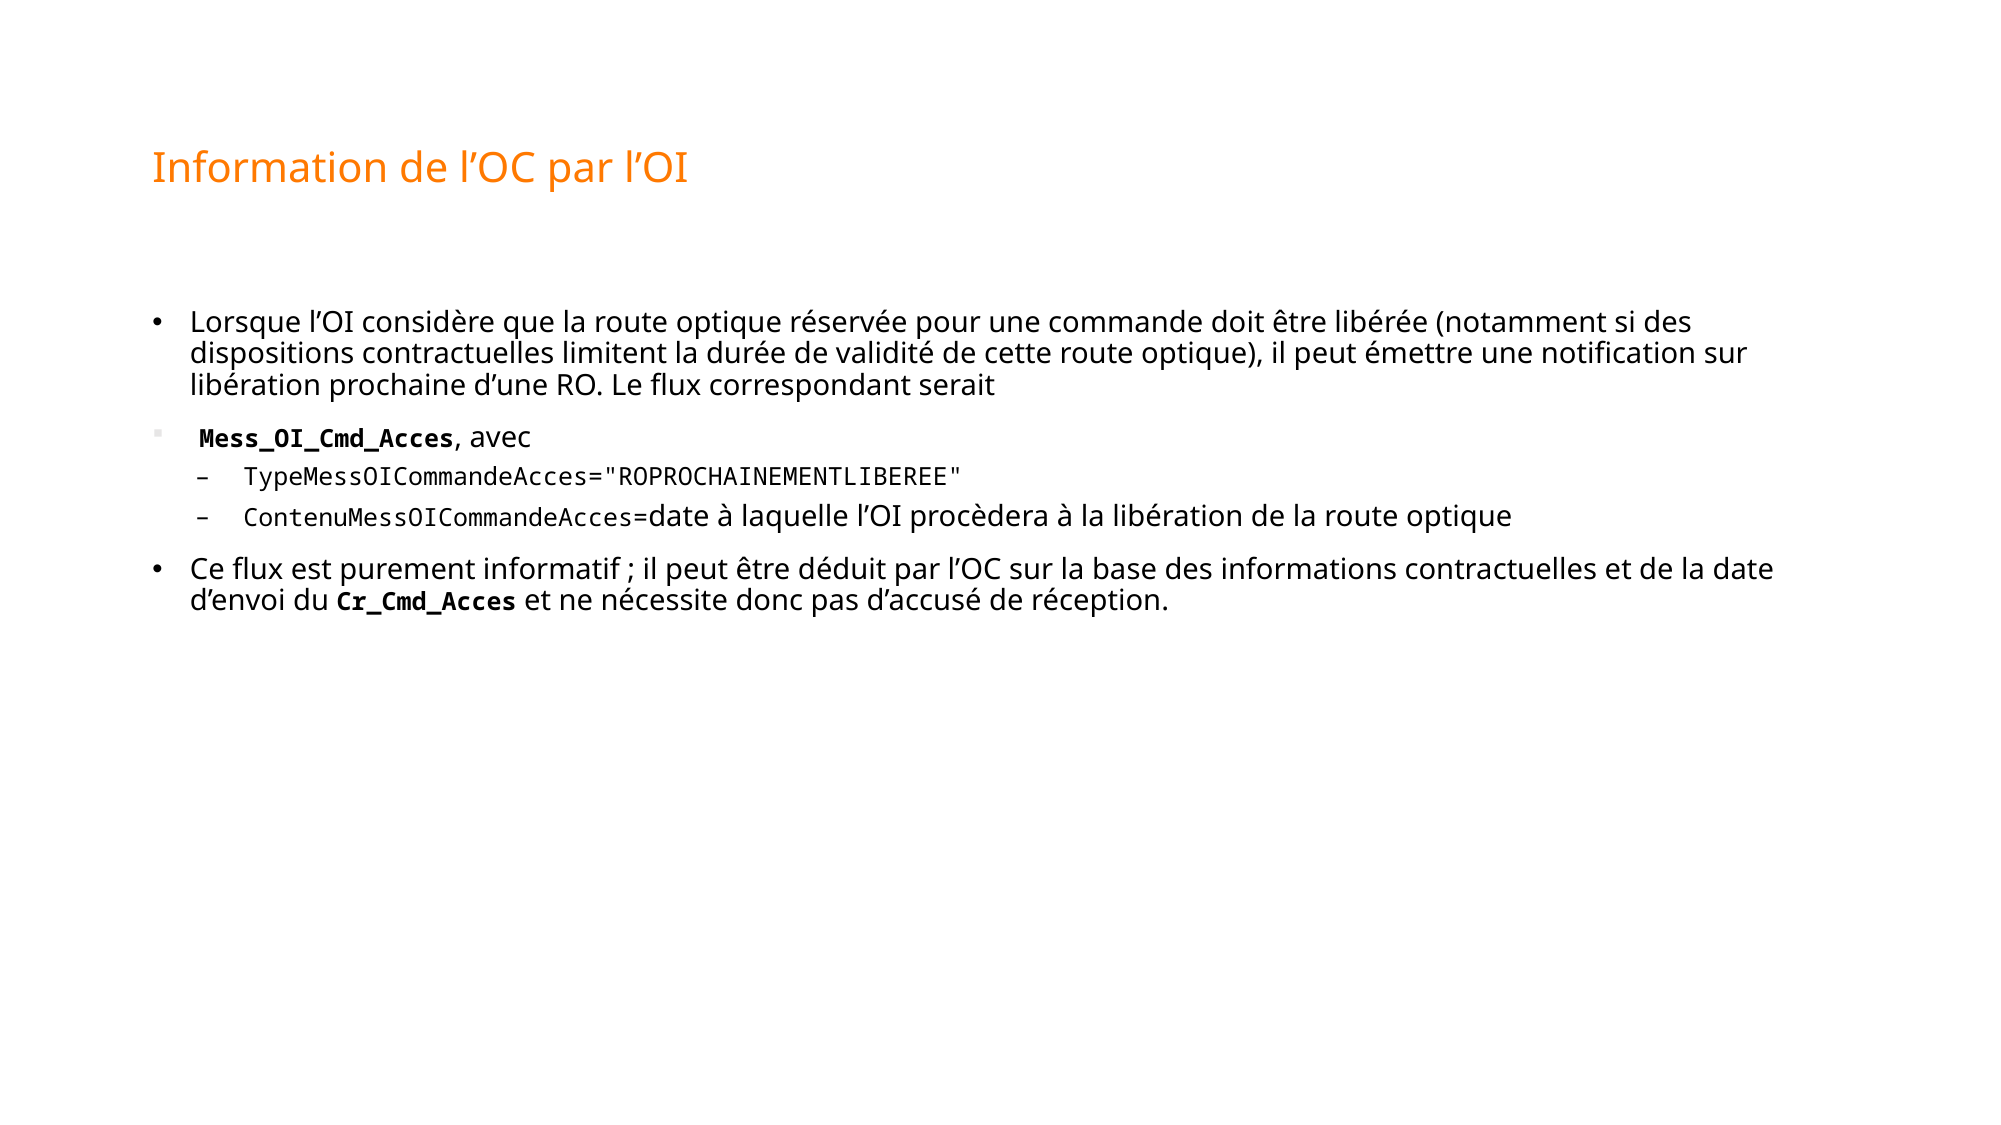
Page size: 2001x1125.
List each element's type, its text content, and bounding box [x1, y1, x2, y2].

list Lorsque l’OI considère que la route optique réservée pour une commande doit être libérée (notamment si des dispositions contractuelles limitent la durée de validité de cette route optique), il peut émettre une notification sur libération prochaine d’une RO. Le flux correspondant serait Mess_OI_Cmd_Acces, avec TypeMessOICommandeAcces="ROPROCHAINEMENTLIBEREE" ContenuMessOICommandeAcces=date à laquelle l’OI procèdera à la libération de la route optique Ce flux est purement informatif ; il peut être déduit par l’OC sur la base des informations contractuelles et de la date d’envoi du Cr_Cmd_Acces et ne nécessite donc pas d’accusé de réception. [137, 299, 1863, 1014]
title Information de l’OC par l’OI [137, 59, 1863, 278]
